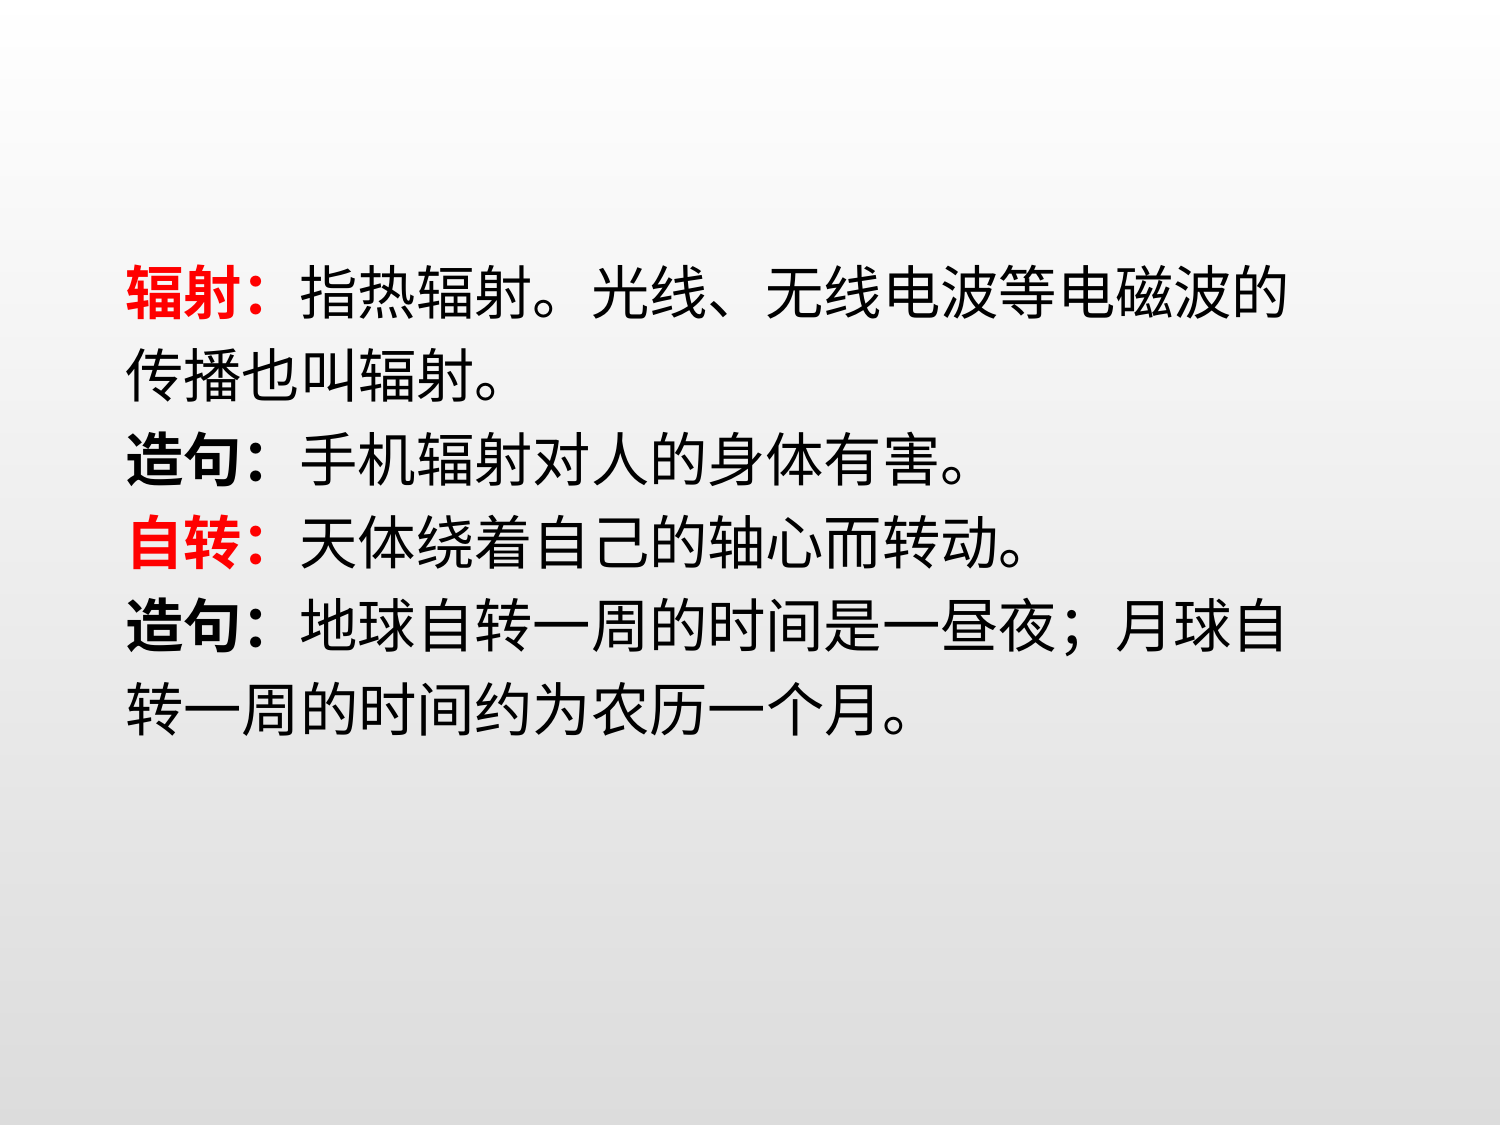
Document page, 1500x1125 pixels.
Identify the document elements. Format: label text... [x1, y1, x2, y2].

text_box 辐射：指热辐射。光线、无线电波等电磁波的传播也叫辐射。 造句：手机辐射对人的身体有害。 自转：天体绕着自己的轴心而转动。 造句：地球自转一周的时间是一昼夜；月球自转一周的时间约为农历一个月。 [110, 235, 1350, 821]
